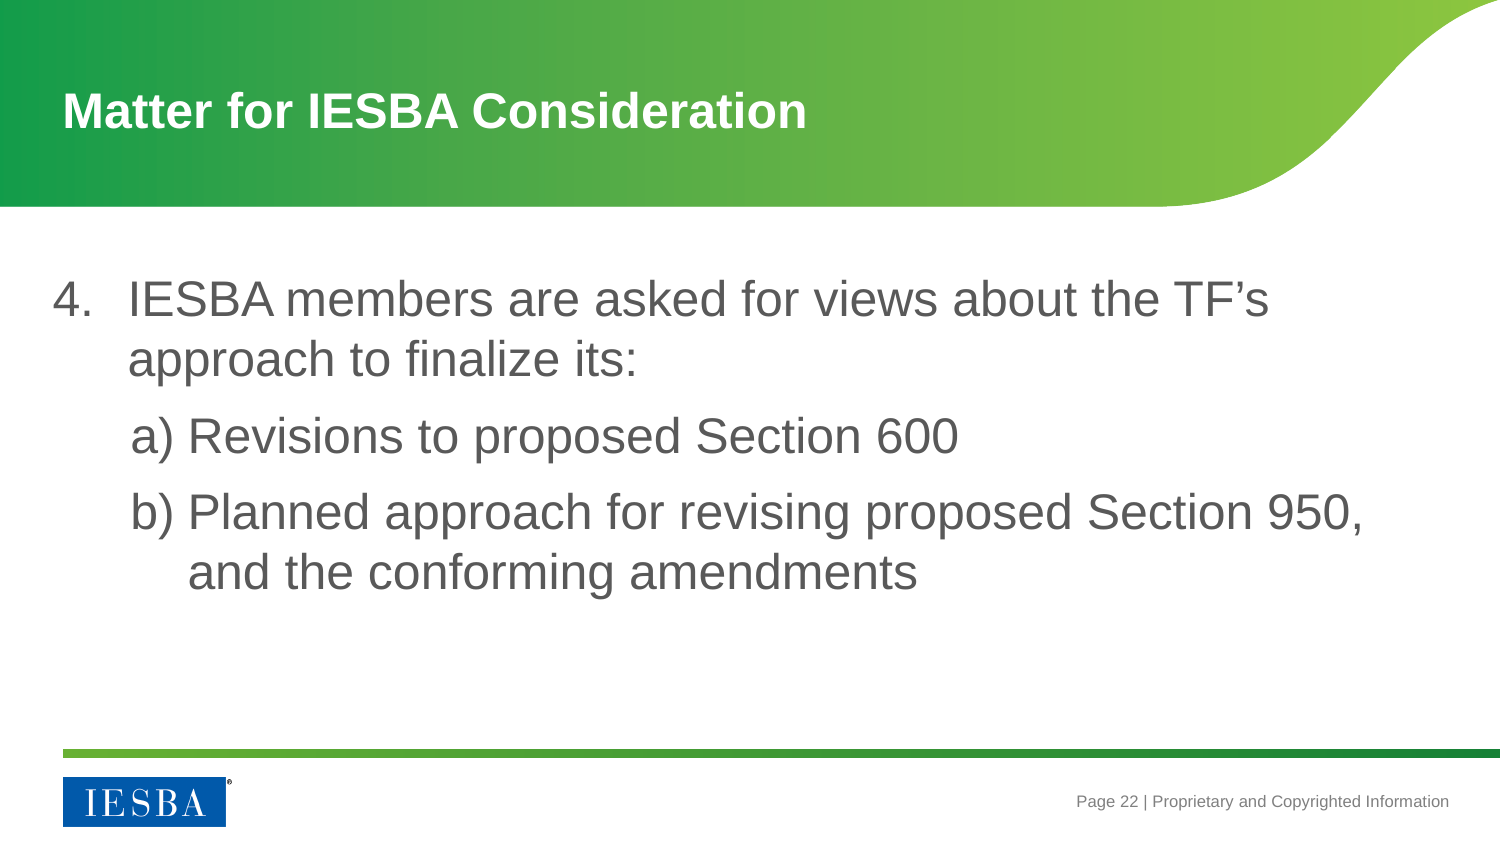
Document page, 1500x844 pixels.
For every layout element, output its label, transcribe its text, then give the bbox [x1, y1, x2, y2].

title Matter for IESBA Consideration [62, 75, 1300, 142]
list IESBA members are asked for views about the TF’s approach to finalize its: Revisions to proposed Section 600 Planned approach for revising proposed Section 950, and the conforming amendments [37, 259, 1463, 762]
picture [63, 777, 232, 827]
picture [0, 0, 1500, 207]
